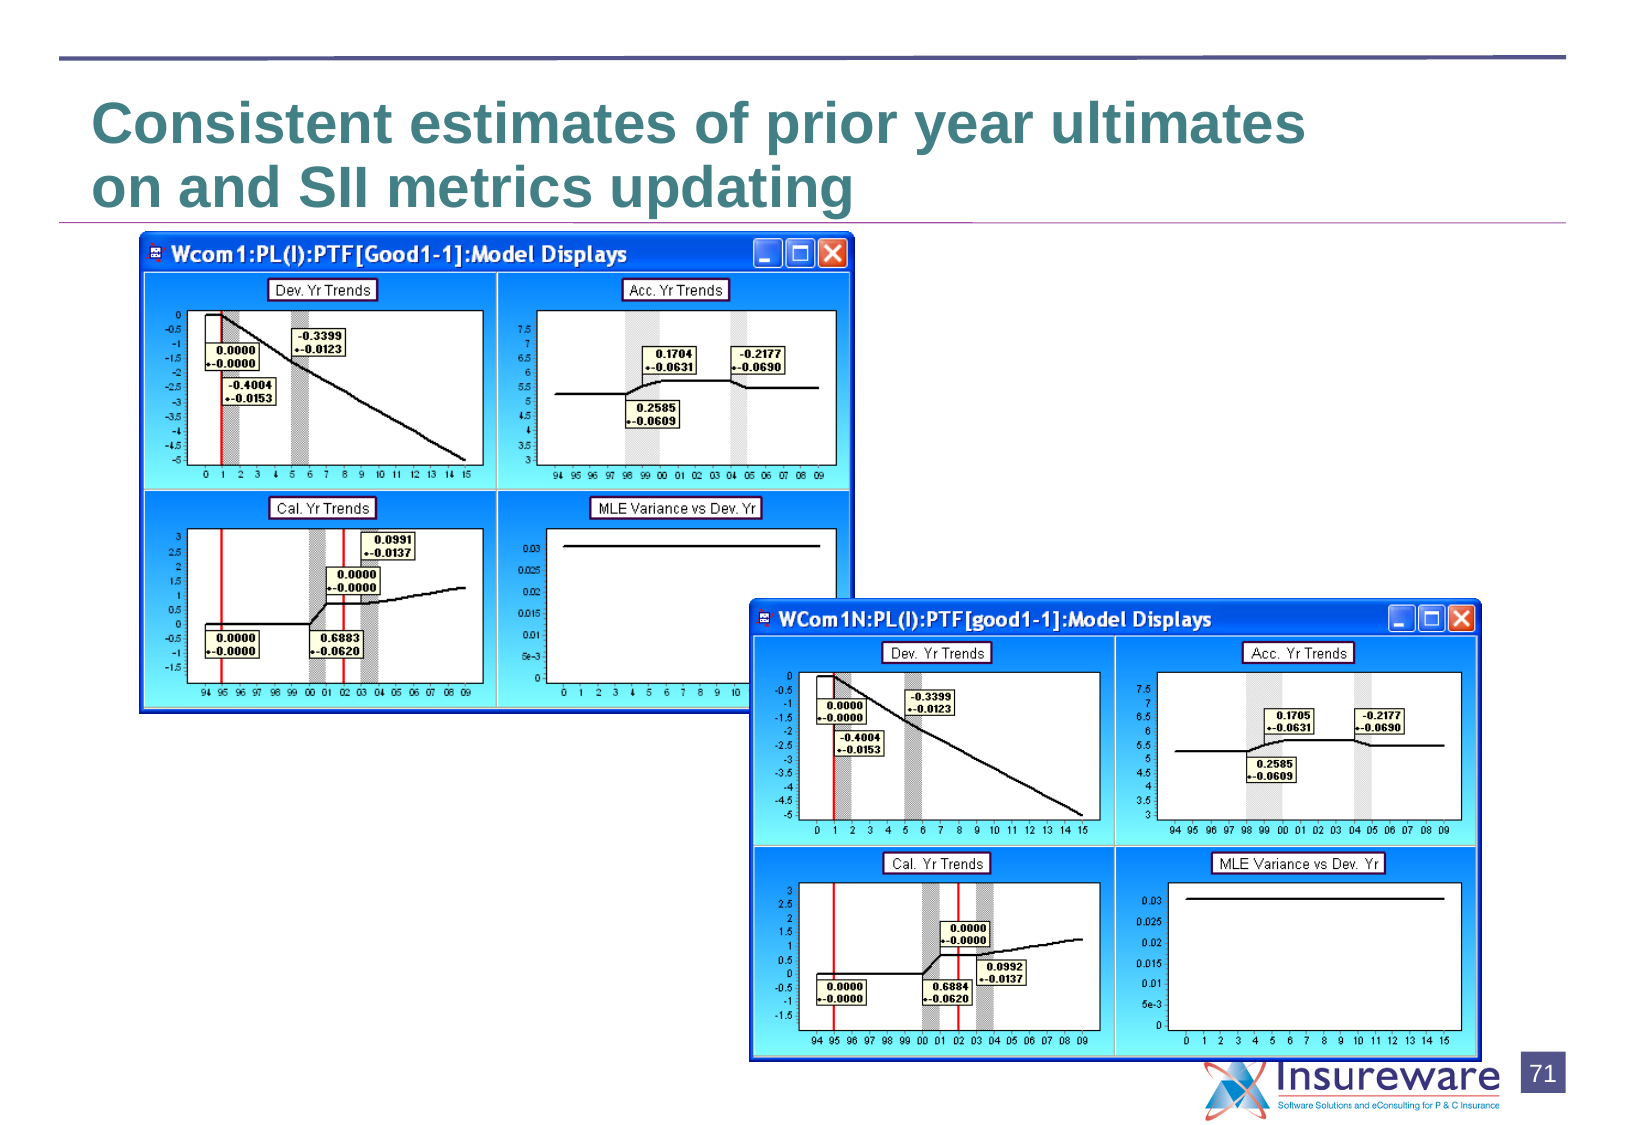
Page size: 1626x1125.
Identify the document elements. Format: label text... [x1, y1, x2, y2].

title Consistent estimates of prior year ultimates on and SII metrics updating [91, 89, 1569, 214]
slide_number 70 [1520, 1051, 1566, 1093]
picture [139, 231, 1500, 1122]
